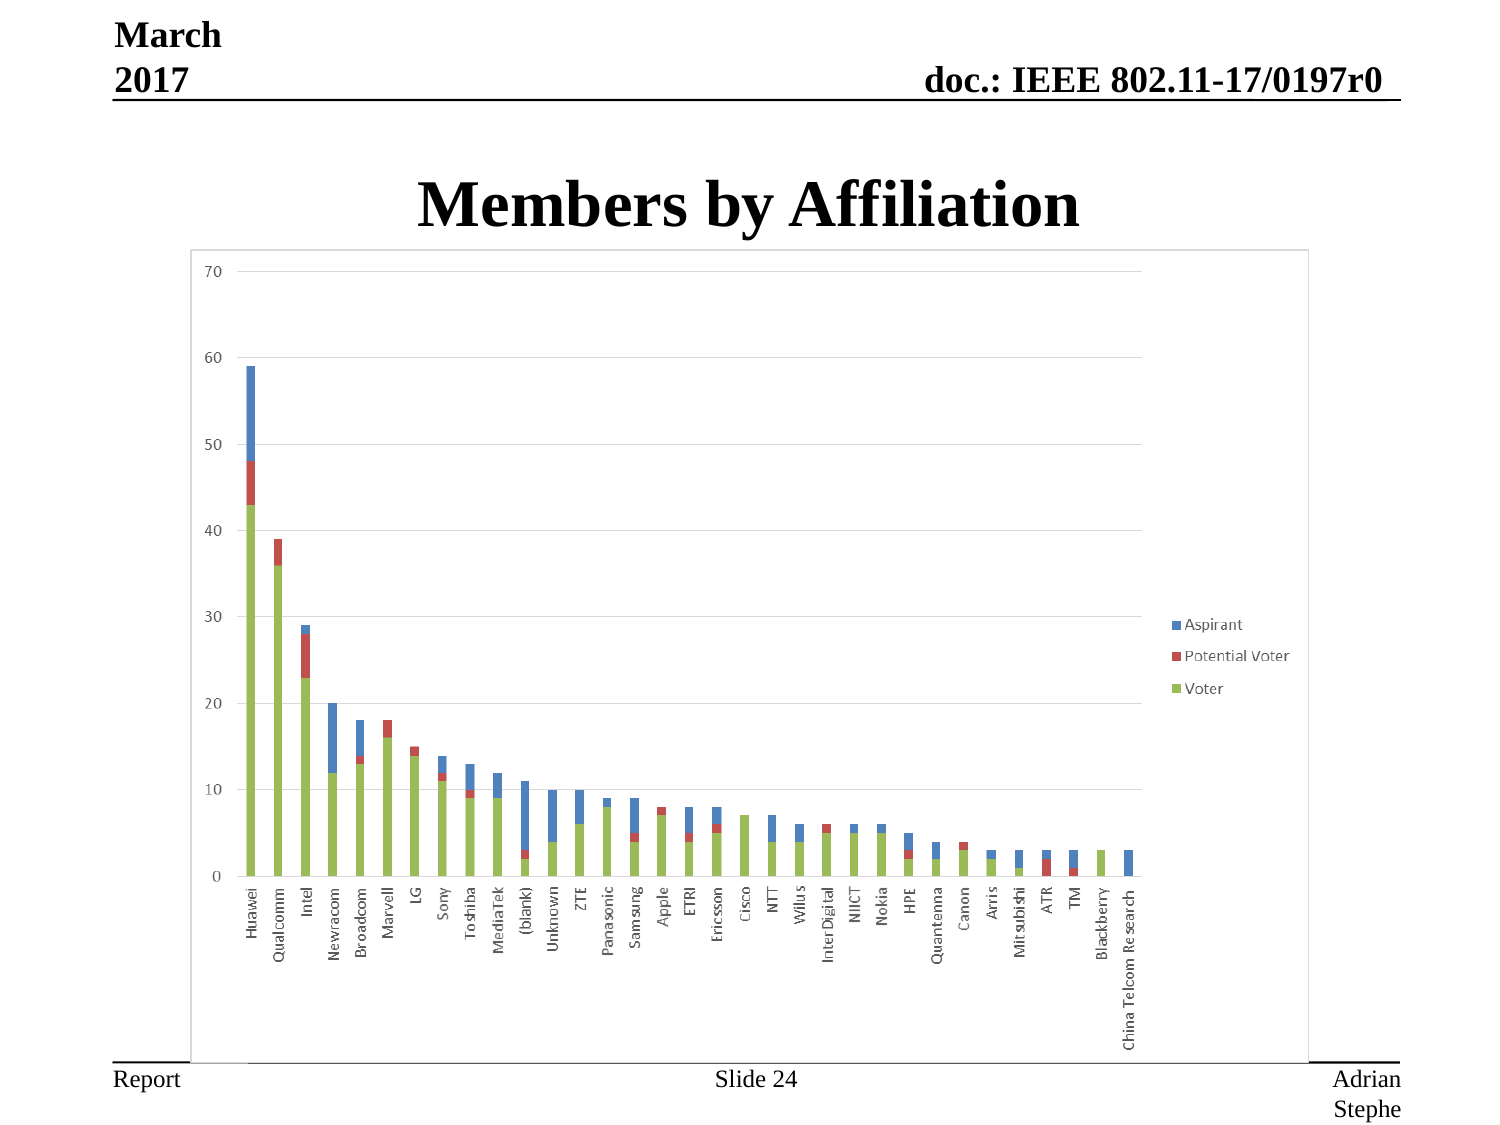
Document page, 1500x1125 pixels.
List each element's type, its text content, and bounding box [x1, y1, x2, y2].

picture [190, 249, 1310, 1063]
footer Adrian Stephens, Intel Corporation [1324, 1061, 1402, 1093]
title Members by Affiliation [112, 112, 1388, 288]
slide_number Slide 24 [712, 1071, 800, 1093]
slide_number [114, 54, 272, 101]
